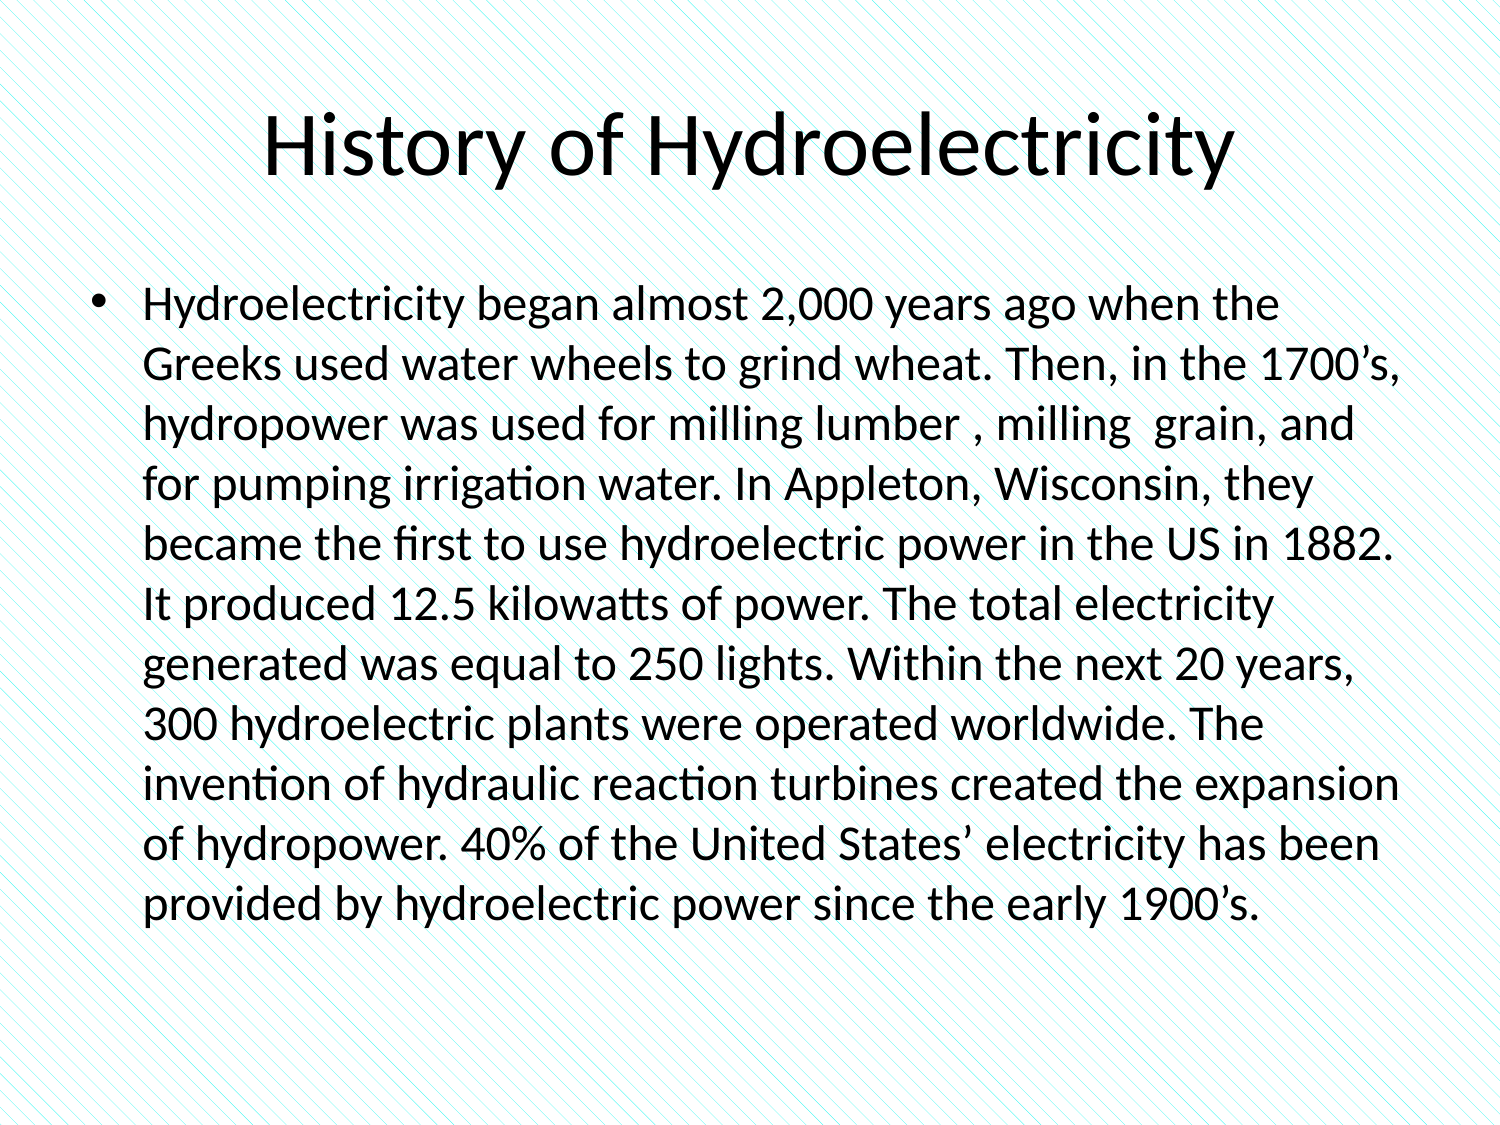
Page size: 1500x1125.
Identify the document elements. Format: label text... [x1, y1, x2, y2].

list Hydroelectricity began almost 2,000 years ago when the Greeks used water wheels to grind wheat. Then, in the 1700’s, hydropower was used for milling lumber , milling grain, and for pumping irrigation water. In Appleton, Wisconsin, they became the first to use hydroelectric power in the US in 1882. It produced 12.5 kilowatts of power. The total electricity generated was equal to 250 lights. Within the next 20 years, 300 hydroelectric plants were operated worldwide. The invention of hydraulic reaction turbines created the expansion of hydropower. 40% of the United States’ electricity has been provided by hydroelectric power since the early 1900’s. [75, 262, 1425, 1005]
title History of Hydroelectricity [75, 45, 1425, 233]
